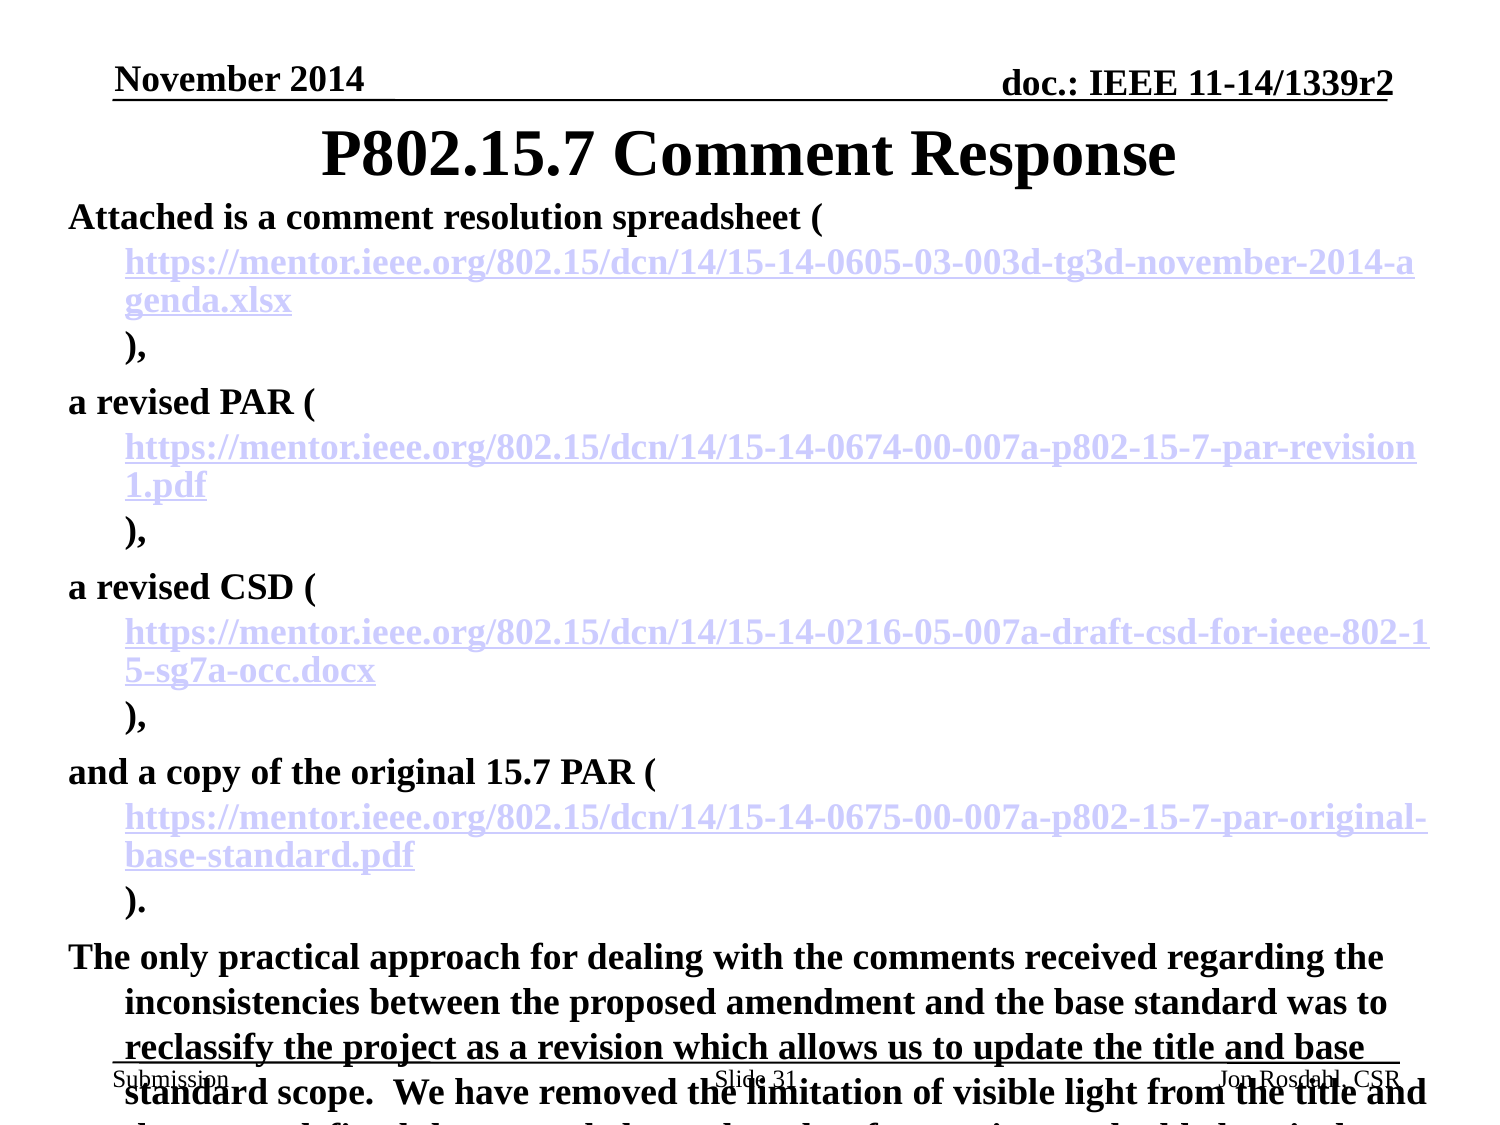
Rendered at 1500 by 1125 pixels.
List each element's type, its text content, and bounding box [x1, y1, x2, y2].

footer Jon Rosdahl, CSR [878, 1061, 1402, 1093]
slide_number Slide 31 [712, 1061, 800, 1123]
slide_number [114, 54, 423, 100]
list Attached is a comment resolution spreadsheet (https://mentor.ieee.org/802.15/dcn/14/15-14-0605-03-003d-tg3d-november-2014-agenda.xlsx), a revised PAR (https://mentor.ieee.org/802.15/dcn/14/15-14-0674-00-007a-p802-15-7-par-revision1.pdf), a revised CSD (https://mentor.ieee.org/802.15/dcn/14/15-14-0216-05-007a-draft-csd-for-ieee-802-15-sg7a-occ.docx), and a copy of the original 15.7 PAR (https://mentor.ieee.org/802.15/dcn/14/15-14-0675-00-007a-p802-15-7-par-original-base-standard.pdf). The only practical approach for dealing with the comments received regarding the inconsistencies between the proposed amendment and the base standard was to reclassify the project as a revision which allows us to update the title and base standard scope. We have removed the limitation of visible light from the title and the scope, defined the expanded wavelengths of operation, and added optical communications for cameras as an additional capability. We also updated the purpose, the need, and the stakeholders in the PAR and updated the CSD to be consistent with the comments received and the reclassification of the project as a revision rather than as an amendment. [52, 184, 1448, 1059]
title P802.15.7 Comment Response [112, 112, 1388, 184]
